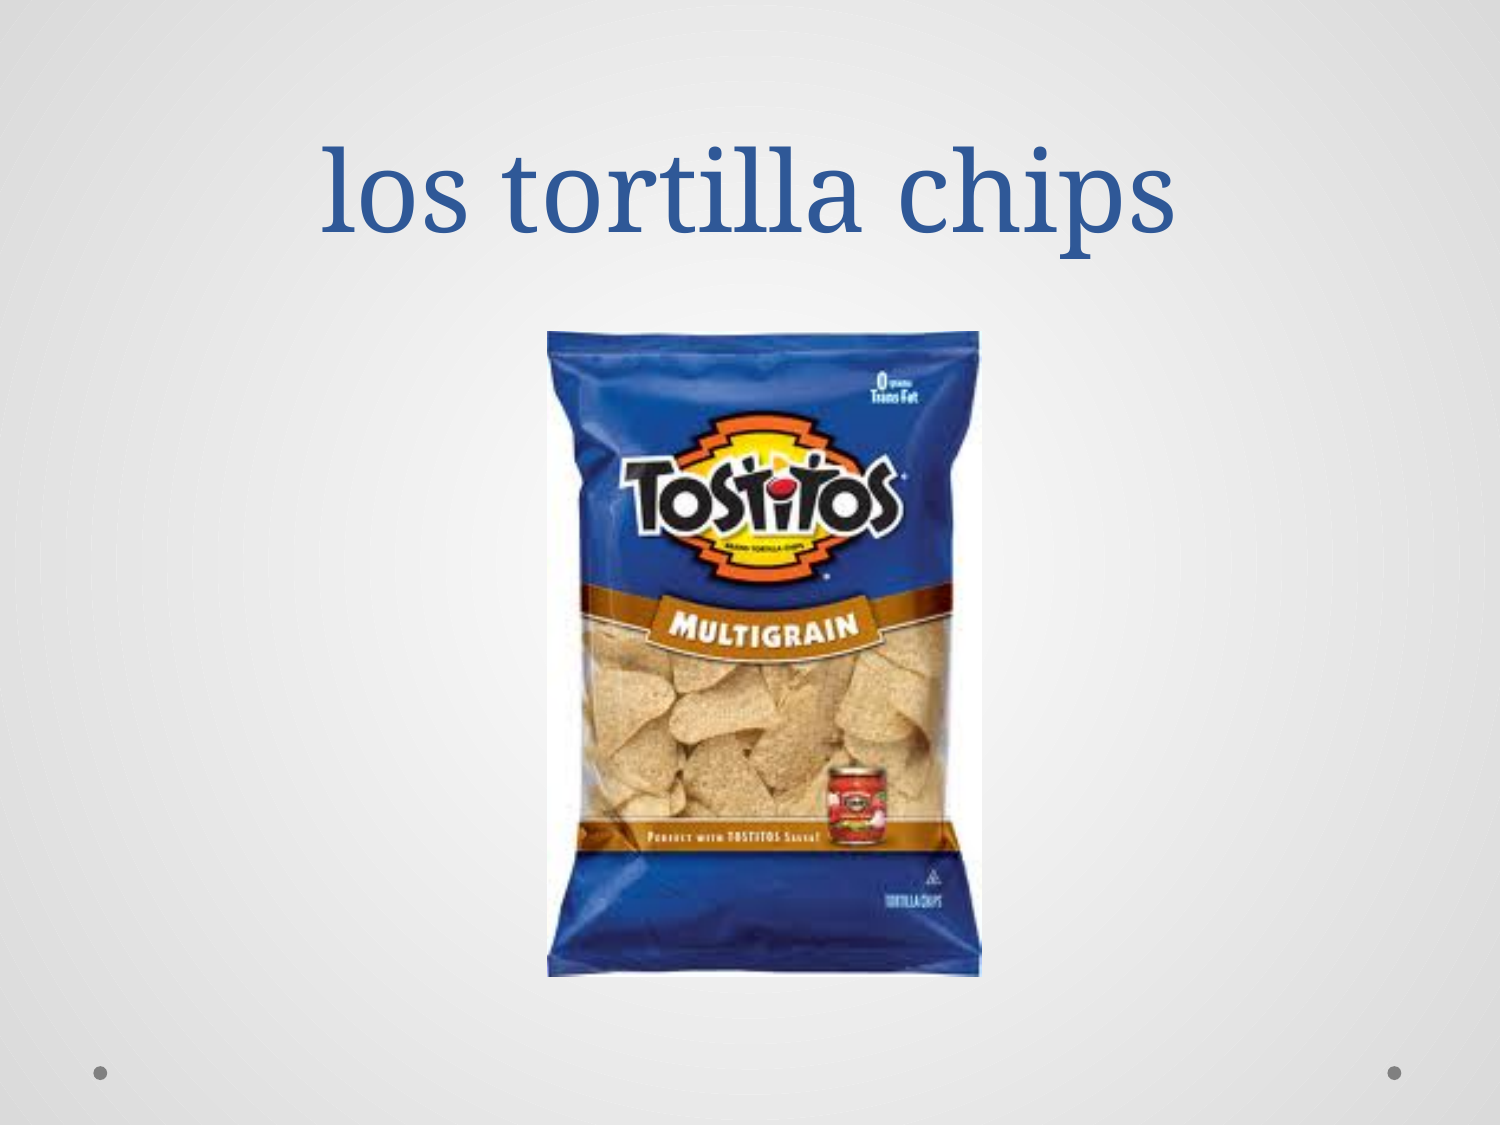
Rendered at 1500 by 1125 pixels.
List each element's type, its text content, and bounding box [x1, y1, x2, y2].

title los tortilla chips [75, 0, 1425, 263]
picture [546, 331, 983, 977]
